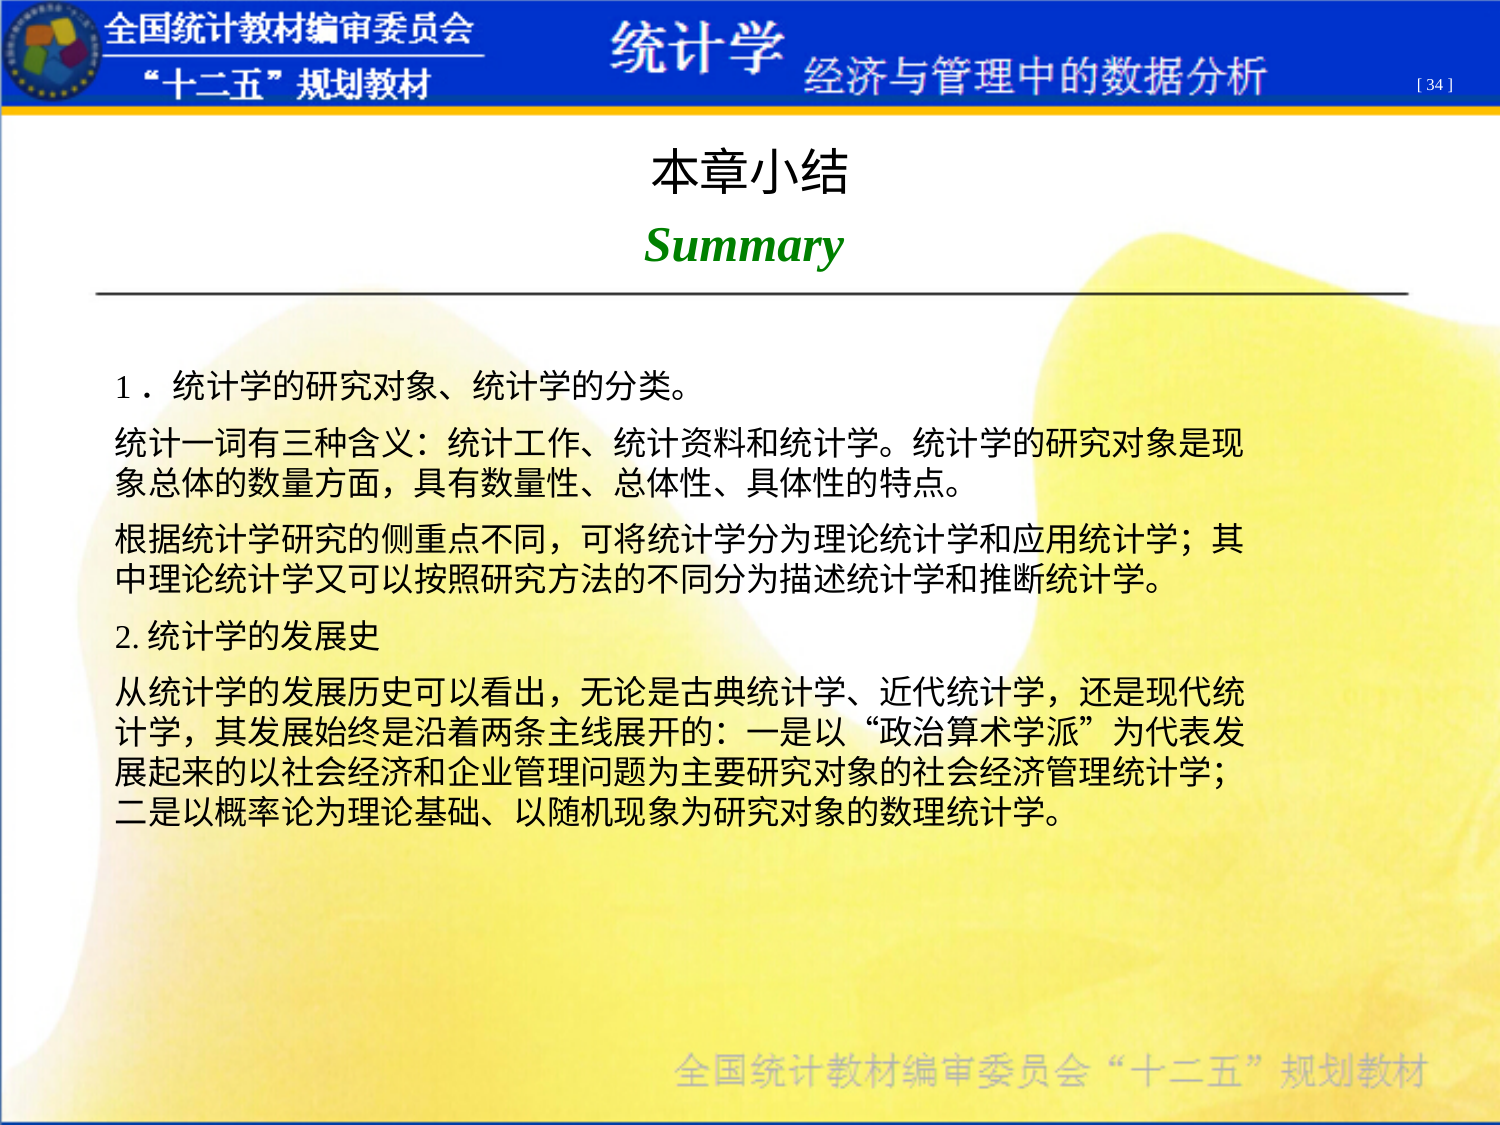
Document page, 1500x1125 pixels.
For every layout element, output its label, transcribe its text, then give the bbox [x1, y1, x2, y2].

picture [0, 0, 1500, 1125]
text_box [ 34 ] [1364, 66, 1468, 142]
text_box 1．统计学的研究对象、统计学的分类。 统计一词有三种含义：统计工作、统计资料和统计学。统计学的研究对象是现象总体的数量方面，具有数量性、总体性、具体性的特点。 根据统计学研究的侧重点不同，可将统计学分为理论统计学和应用统计学；其中理论统计学又可以按照研究方法的不同分为描述统计学和推断统计学。 2.统计学的发展史 从统计学的发展历史可以看出，无论是古典统计学、近代统计学，还是现代统计学，其发展始终是沿着两条主线展开的：一是以“政治算术学派”为代表发展起来的以社会经济和企业管理问题为主要研究对象的社会经济管理统计学；二是以概率论为理论基础、以随机现象为研究对象的数理统计学。 [100, 357, 1282, 839]
text_box 本章小结 [64, 133, 1436, 204]
text_box Summary [41, 204, 1447, 280]
